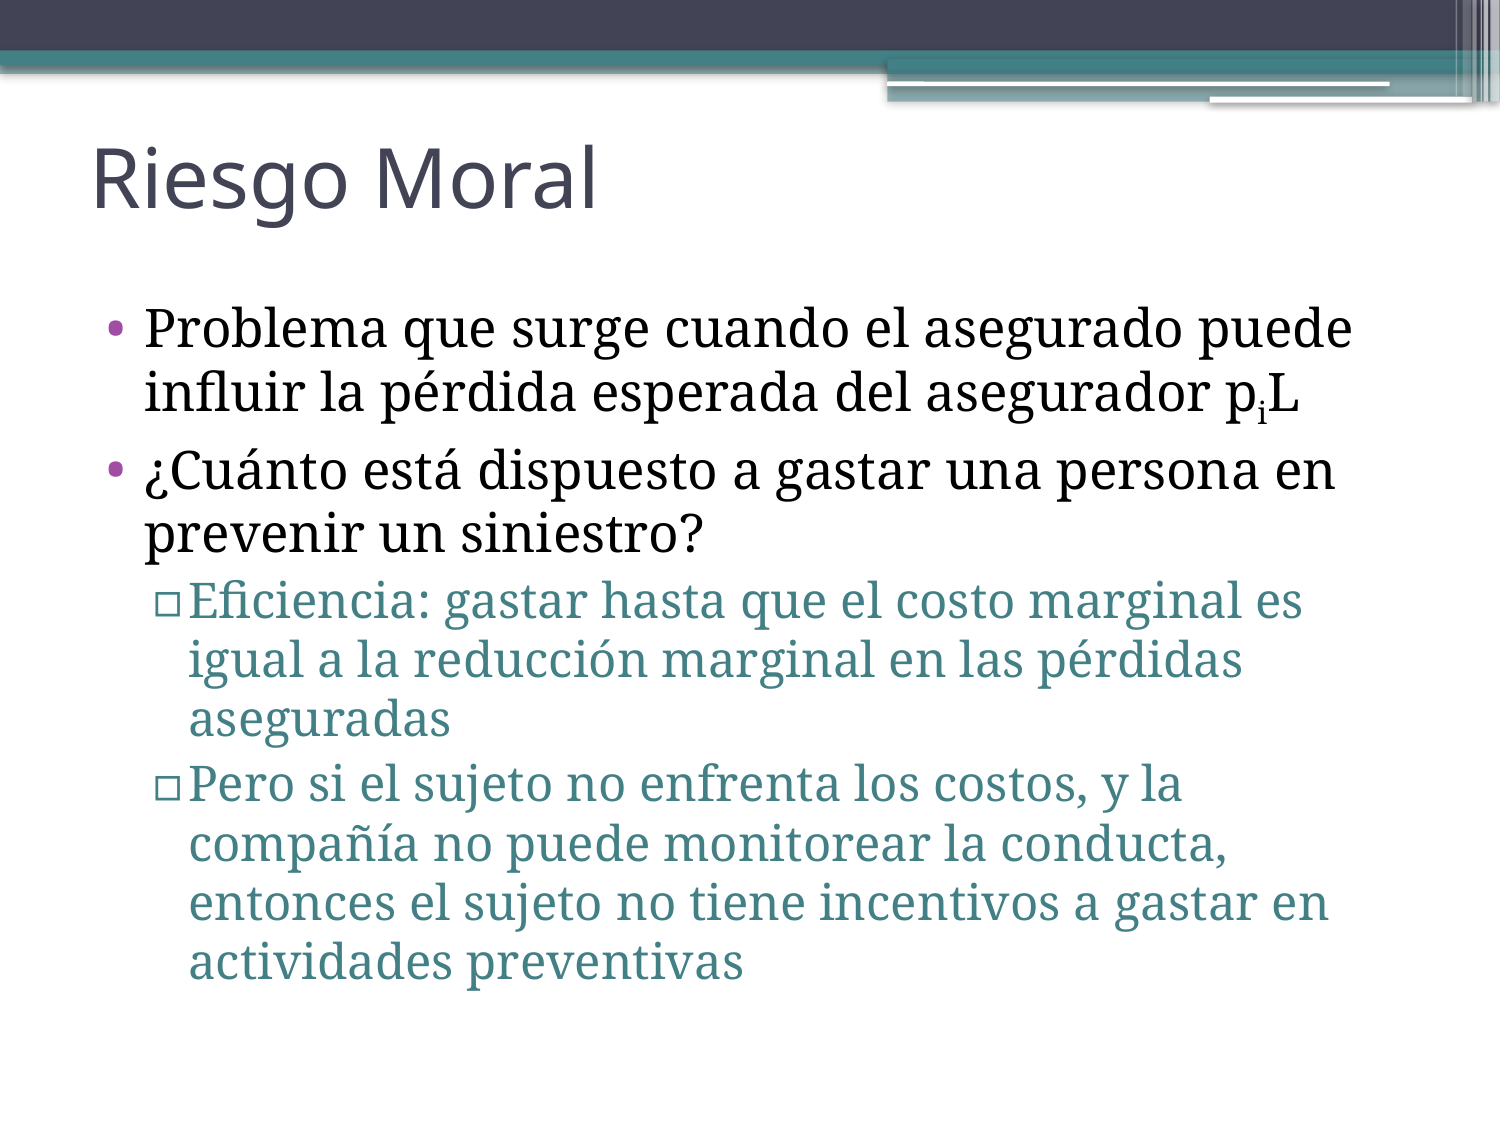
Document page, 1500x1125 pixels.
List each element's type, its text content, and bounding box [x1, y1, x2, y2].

list Problema que surge cuando el asegurado puede influir la pérdida esperada del asegurador piL ¿Cuánto está dispuesto a gastar una persona en prevenir un siniestro? Eficiencia: gastar hasta que el costo marginal es igual a la reducción marginal en las pérdidas aseguradas Pero si el sujeto no enfrenta los costos, y la compañía no puede monitorear la conducta, entonces el sujeto no tiene incentivos a gastar en actividades preventivas [75, 287, 1425, 1004]
title Riesgo Moral [75, 87, 1425, 263]
